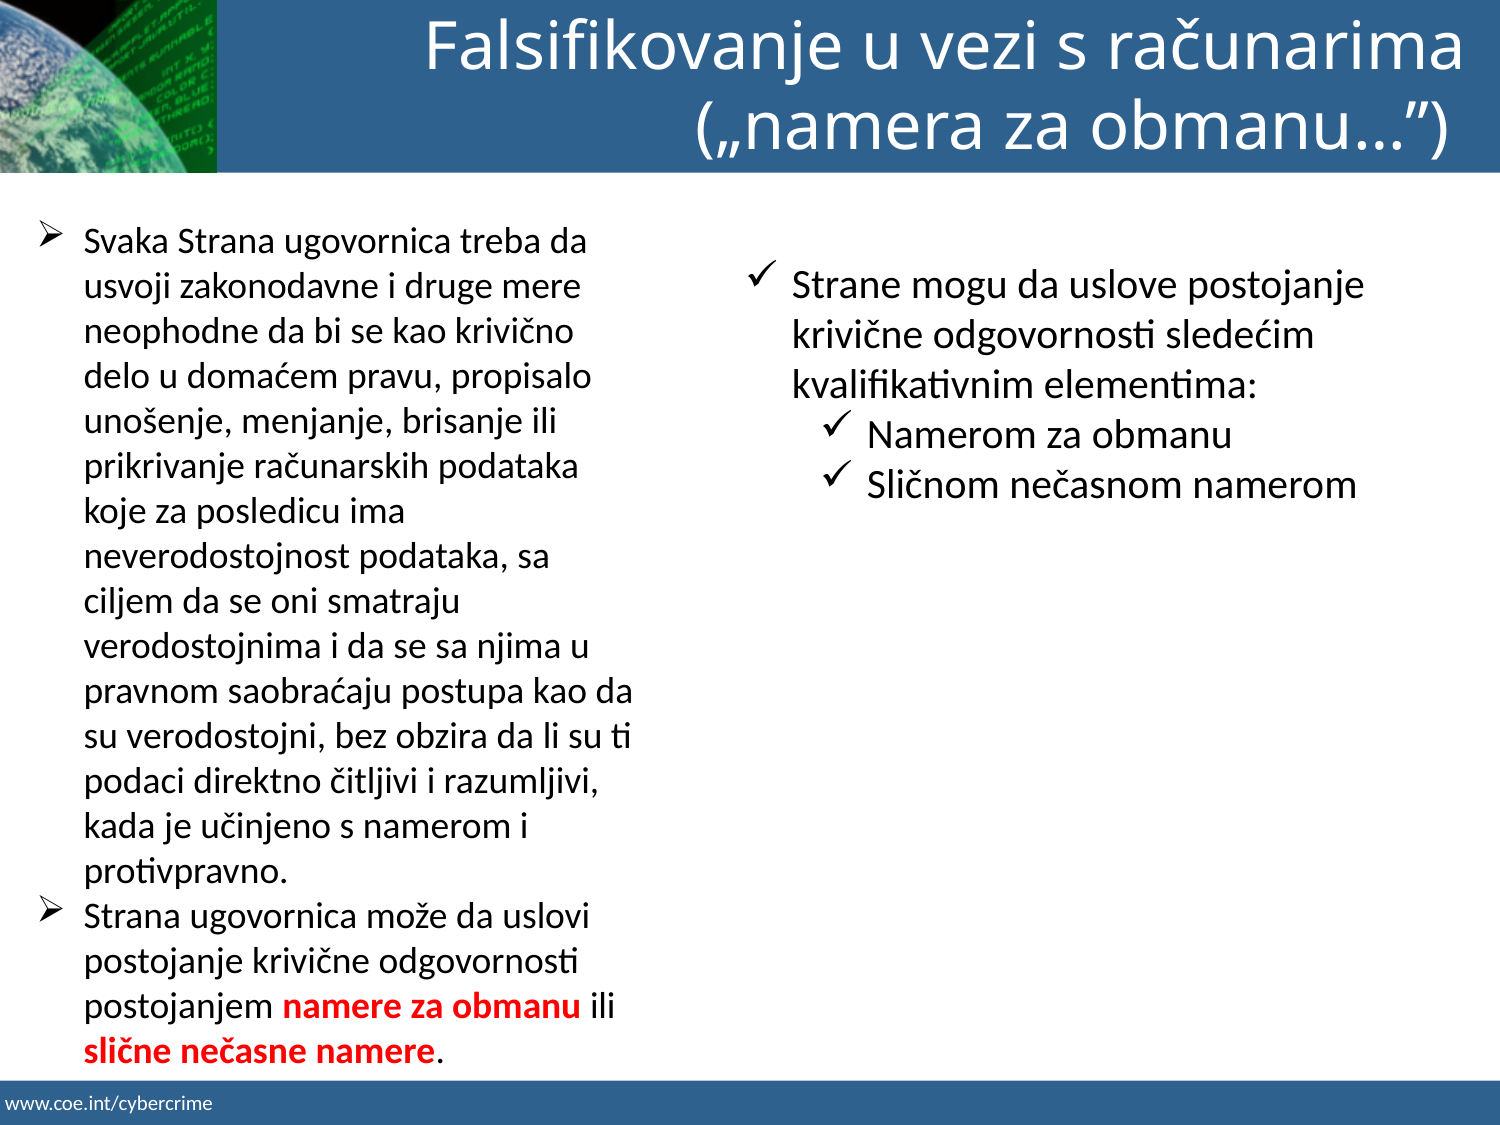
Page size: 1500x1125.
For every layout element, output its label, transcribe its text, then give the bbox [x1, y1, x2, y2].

text_box Falsifikovanje u vezi s računarima („namera za obmanu…”) [230, 0, 1483, 171]
picture [0, 0, 217, 173]
text_box Svaka Strana ugovornica treba da usvoji zakonodavne i druge mere neophodne da bi se kao krivično delo u domaćem pravu, propisalo unošenje, menjanje, brisanje ili prikrivanje računarskih podataka koje za posledicu ima neverodostojnost podataka, sa ciljem da se oni smatraju verodostojnima i da se sa njima u pravnom saobraćaju postupa kao da su verodostojni, bez obzira da li su ti podaci direktno čitljivi i razumljivi, kada je učinjeno s namerom i protivpravno. Strana ugovornica može da uslovi postojanje krivične odgovornosti postojanjem namere za obmanu ili slične nečasne namere. [21, 208, 660, 1079]
text_box Strane mogu da uslove postojanje krivične odgovornosti sledećim kvalifikativnim elementima: Namerom za obmanu Sličnom nečasnom namerom [730, 249, 1402, 515]
